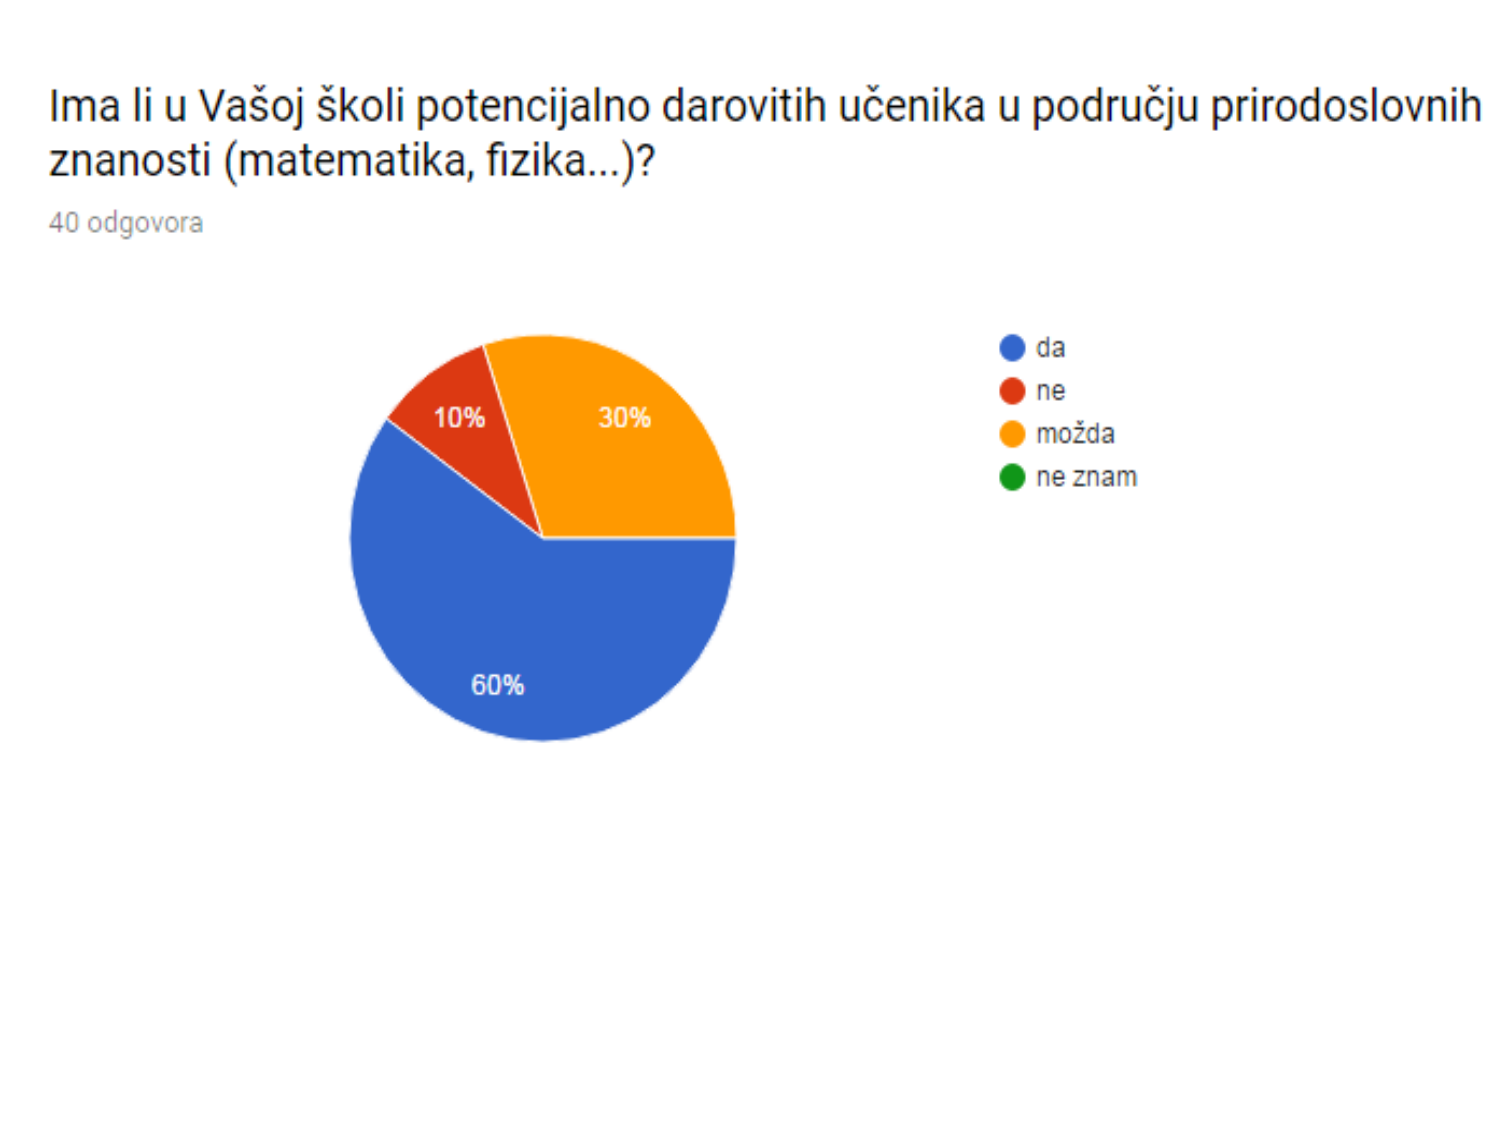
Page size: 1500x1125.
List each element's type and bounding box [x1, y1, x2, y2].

list [34, 81, 1500, 880]
